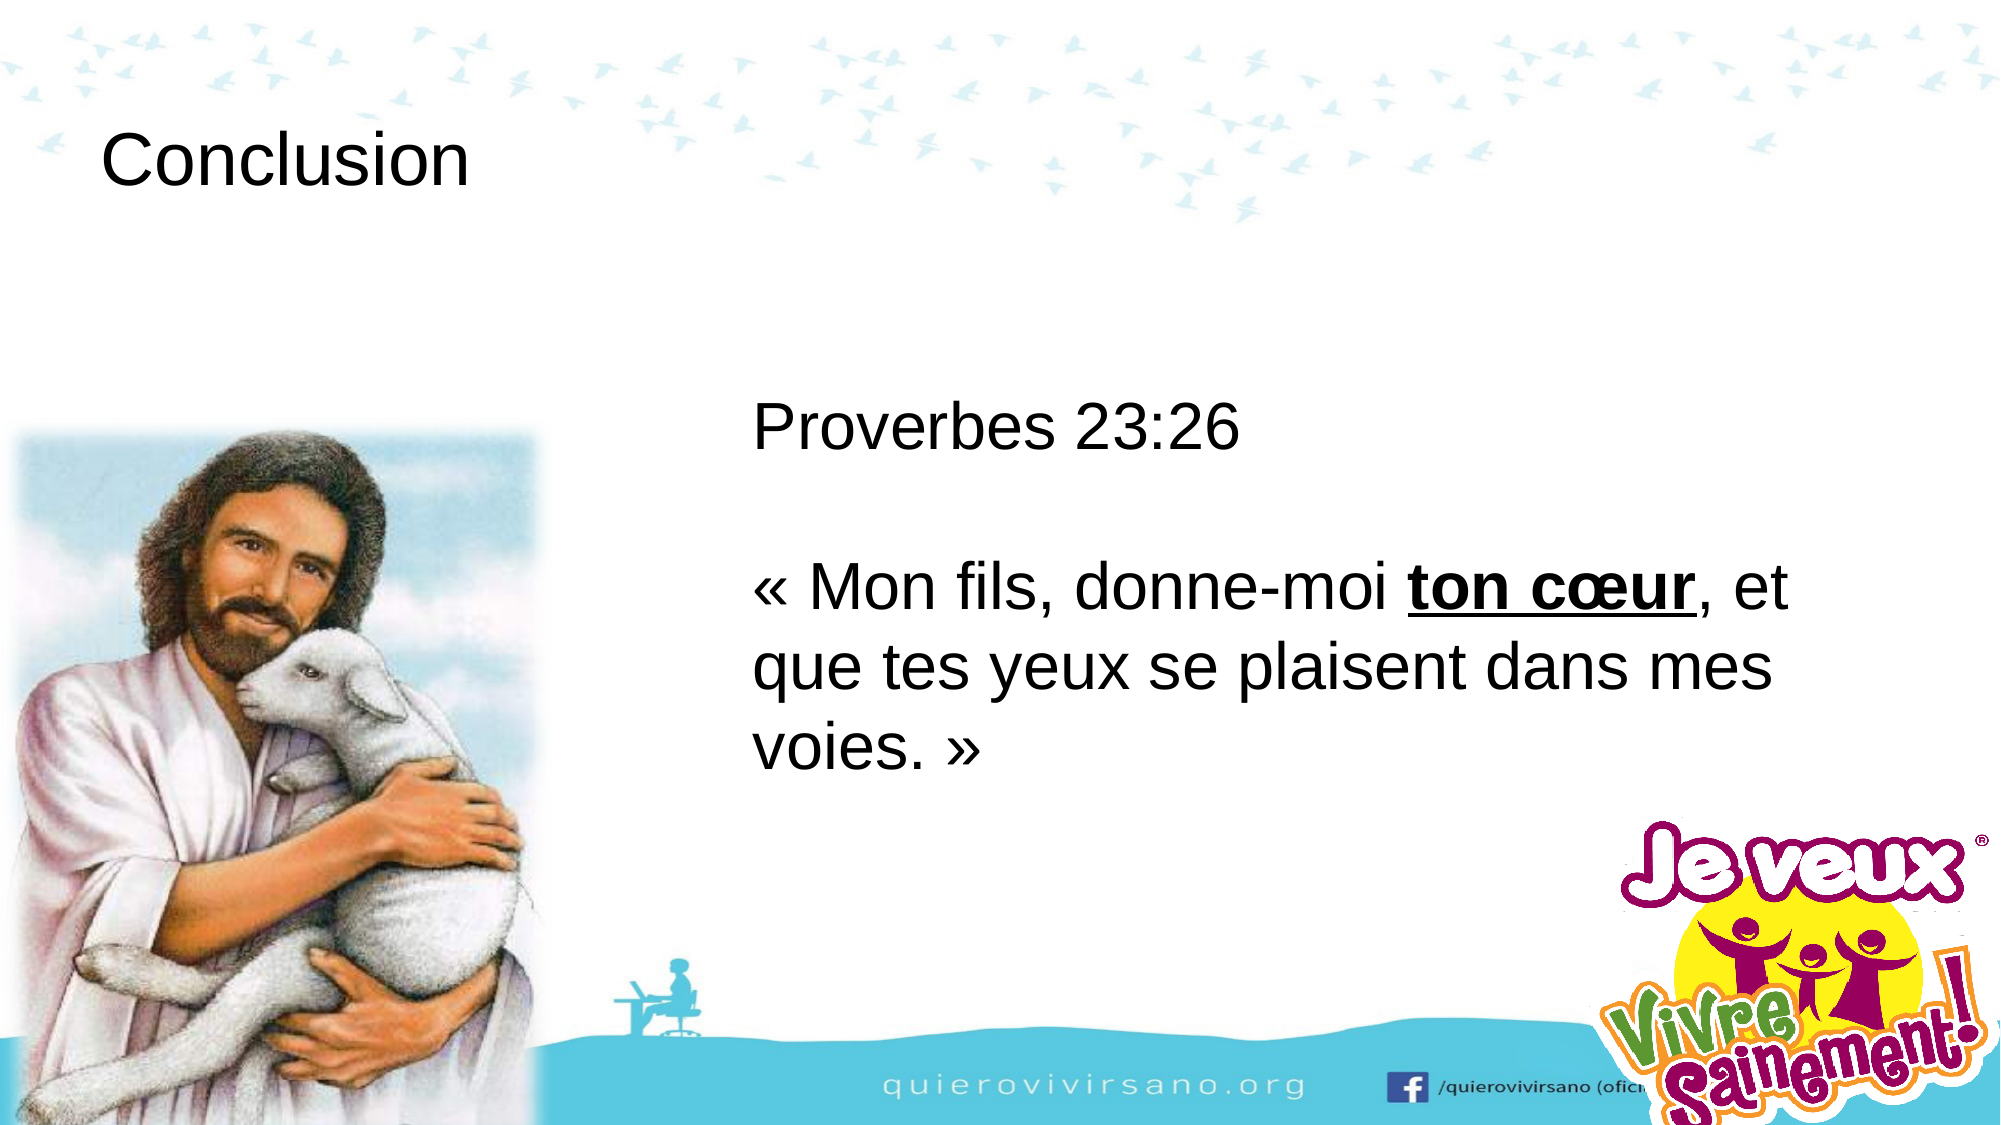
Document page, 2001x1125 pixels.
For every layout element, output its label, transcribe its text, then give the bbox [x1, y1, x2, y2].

text_box Conclusion [85, 102, 1108, 208]
picture [0, 0, 2001, 1125]
text_box Proverbes 23:26 « Mon fils, donne-moi ton cœur, et que tes yeux se plaisent dans mes voies. » [738, 375, 1810, 791]
